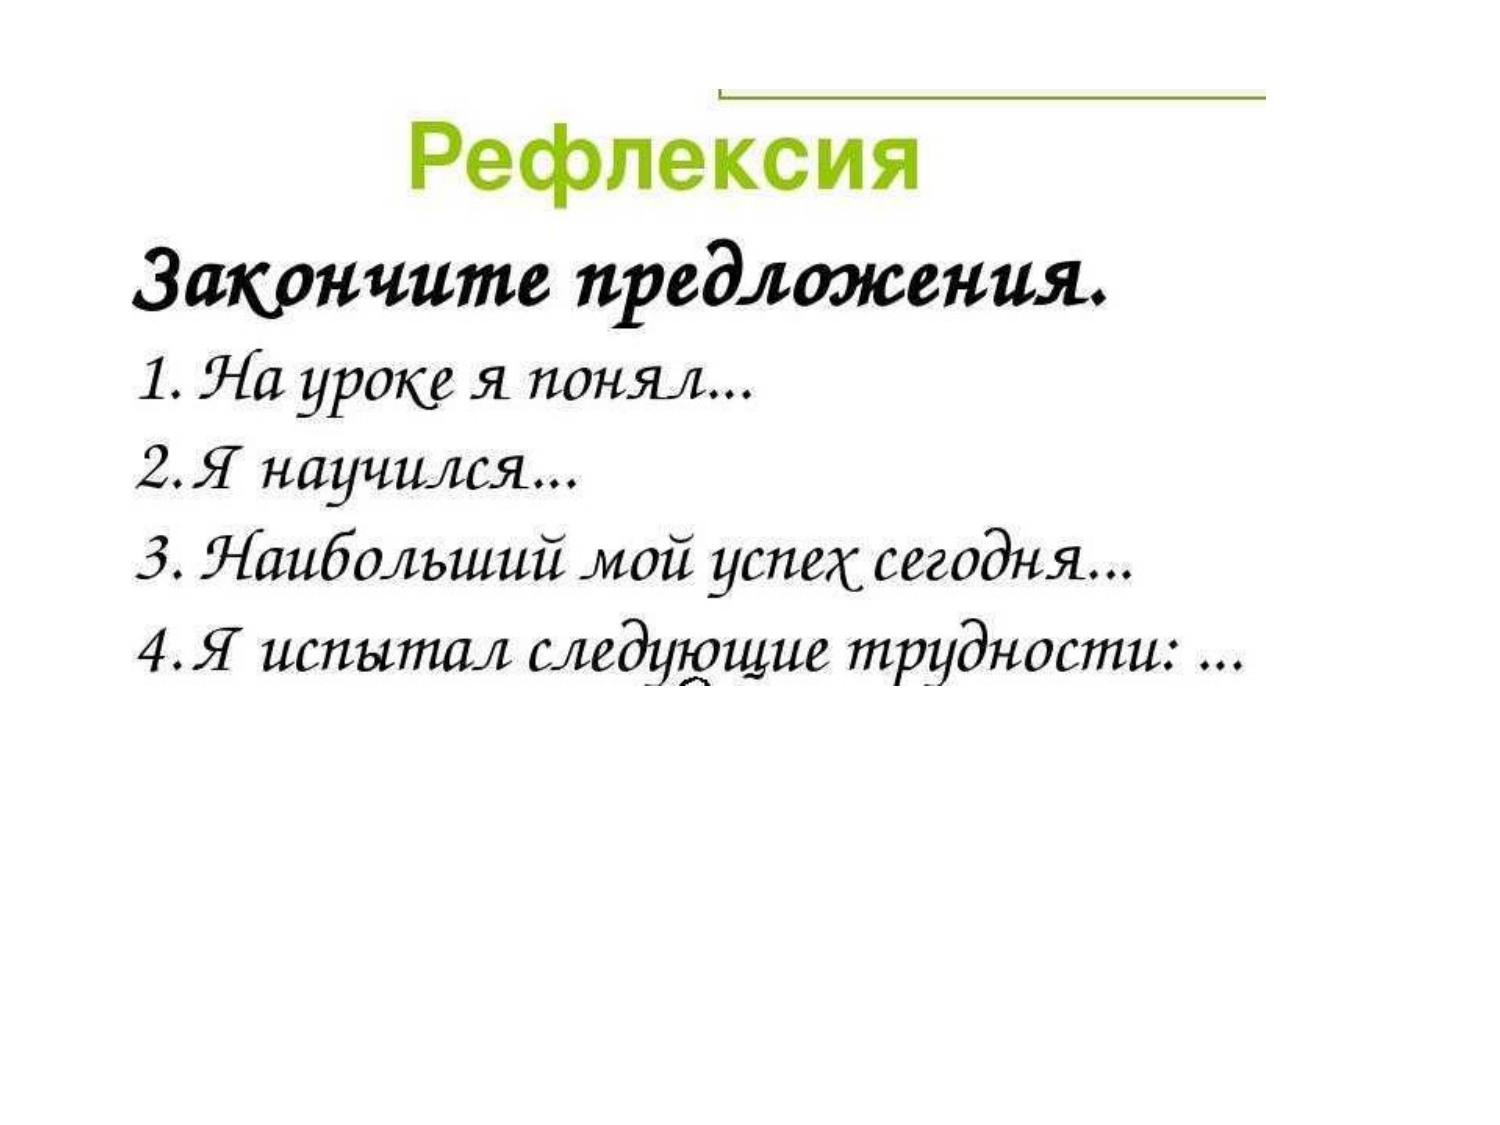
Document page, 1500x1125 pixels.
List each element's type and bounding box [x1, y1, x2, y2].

picture [76, 89, 1266, 686]
